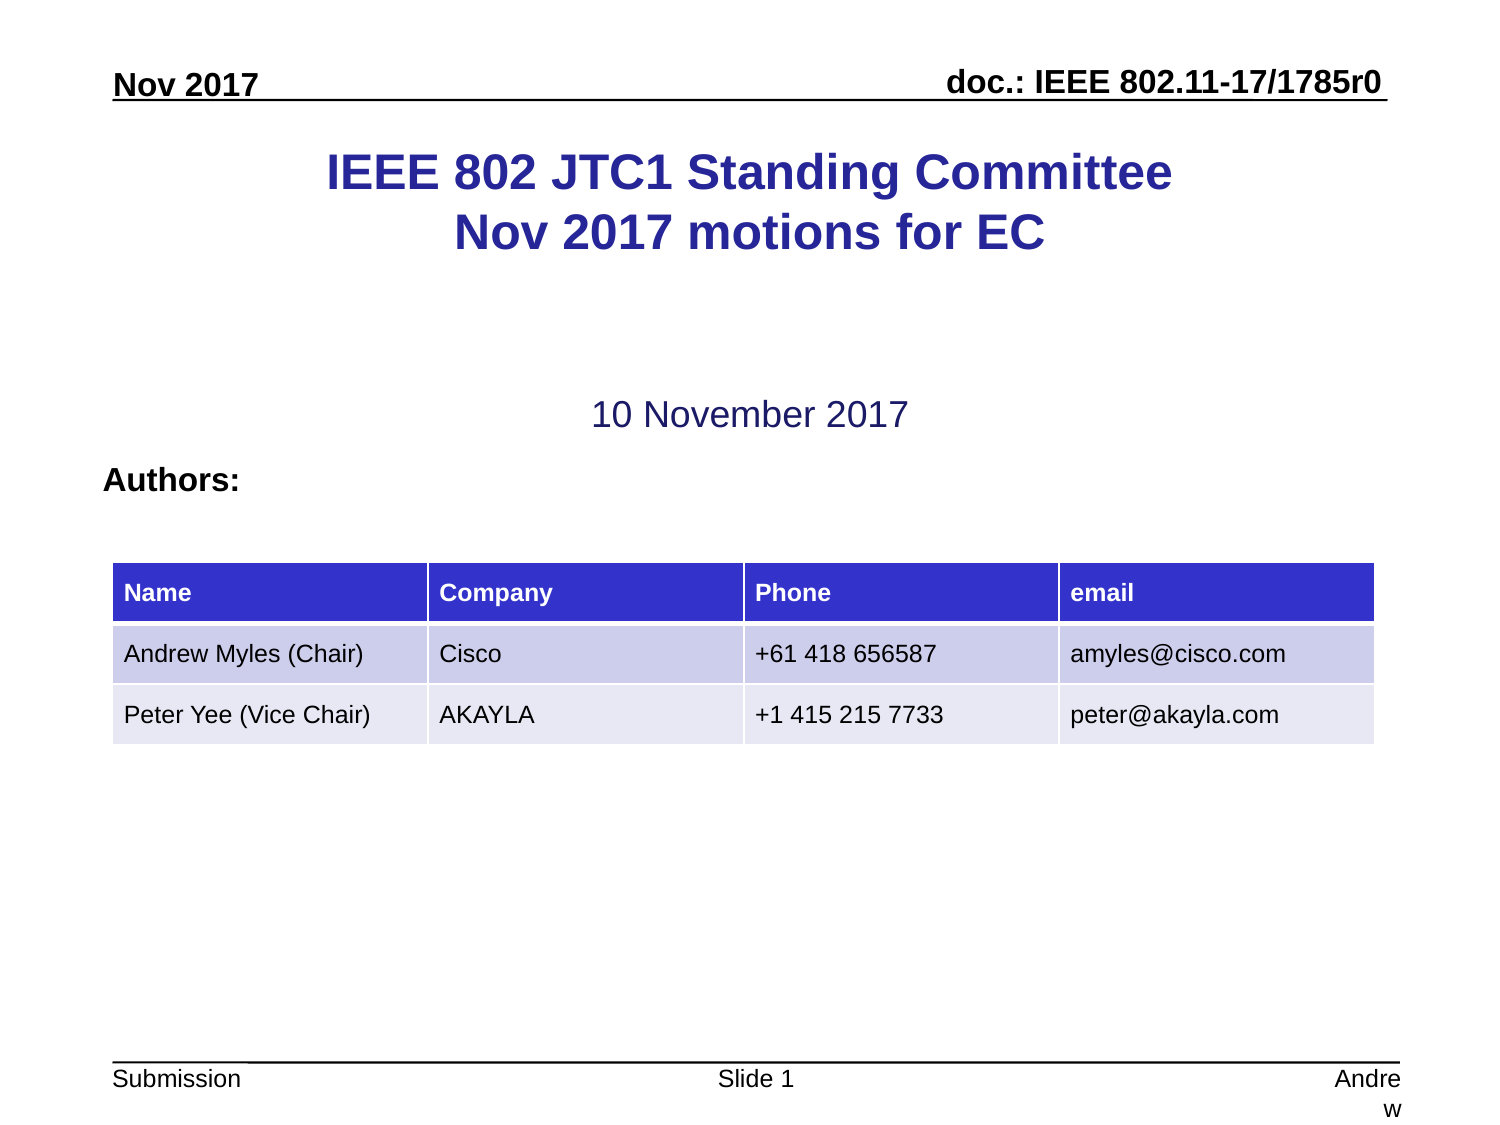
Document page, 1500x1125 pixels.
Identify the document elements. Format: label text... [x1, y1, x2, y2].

table_header Name [113, 563, 427, 621]
title IEEE 802 JTC1 Standing Committee Nov 2017 motions for EC [112, 112, 1388, 288]
text_box Authors: [87, 450, 325, 513]
table_header Company [429, 563, 743, 621]
table_cell Cisco [429, 626, 743, 683]
table_cell Andrew Myles (Chair) [113, 626, 427, 683]
list 10 November 2017 [112, 382, 1388, 445]
footer Andrew Myles, Cisco [1320, 1061, 1402, 1093]
table_cell +1 415 215 7733 [745, 685, 1058, 744]
table_cell amyles@cisco.com [1060, 626, 1374, 683]
table_cell AKAYLA [429, 685, 743, 744]
table_header Phone [745, 563, 1058, 621]
slide_number Slide 1 [709, 1061, 803, 1093]
table_header email [1060, 563, 1374, 621]
table_cell Peter Yee (Vice Chair) [113, 685, 427, 744]
table_cell +61 418 656587 [745, 626, 1058, 683]
table_cell peter@akayla.com [1060, 685, 1374, 744]
